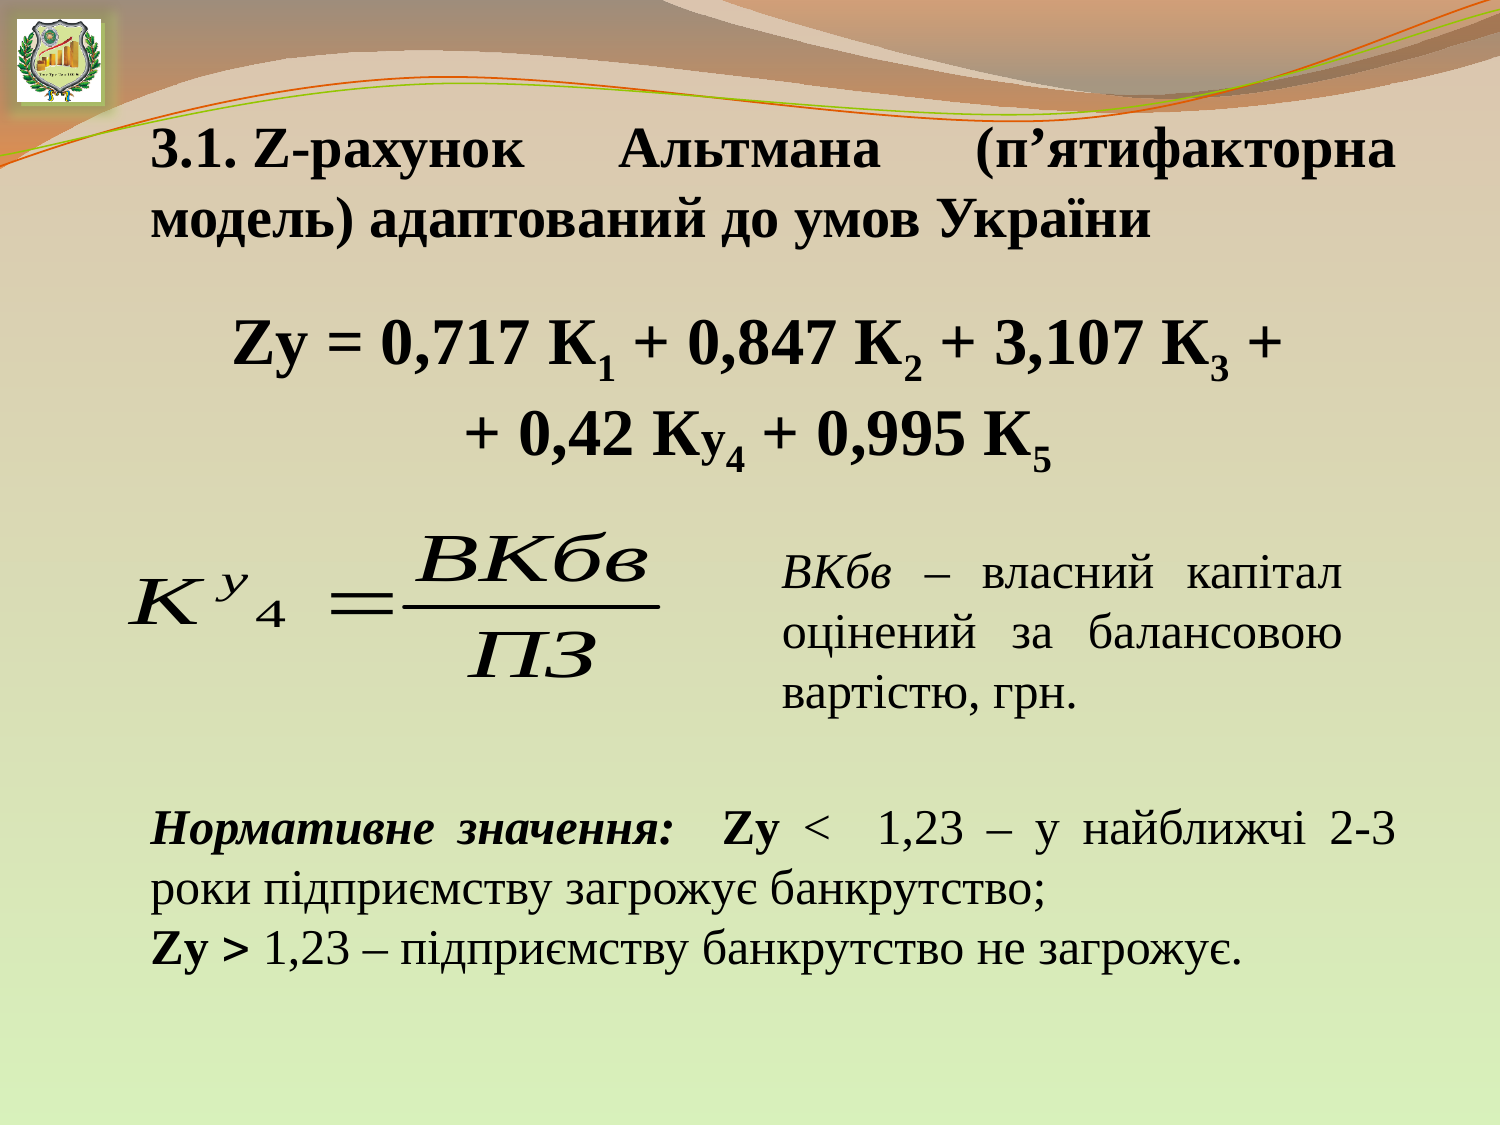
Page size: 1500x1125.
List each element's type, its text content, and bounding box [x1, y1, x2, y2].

text_box ВКбв – власний капітал оцінений за балансовою вартістю, грн. [767, 530, 1358, 726]
text_box Zу = 0,717 К1 + 0,847 К2 + 3,107 К3 + + 0,42 Ку4 + 0,995 К5 [85, 290, 1447, 488]
text_box Нормативне значення: Zу < 1,23 – у найближчі 2-3 роки підприємству загрожує банкрутство; Zу  1,23 – підприємству банкрутство не загрожує. [135, 786, 1412, 982]
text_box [109, 515, 678, 693]
picture [17, 18, 101, 102]
text_box 3.1. Z-рахунок Альтмана (п’ятифакторна модель) адаптований до умов України [135, 101, 1412, 257]
